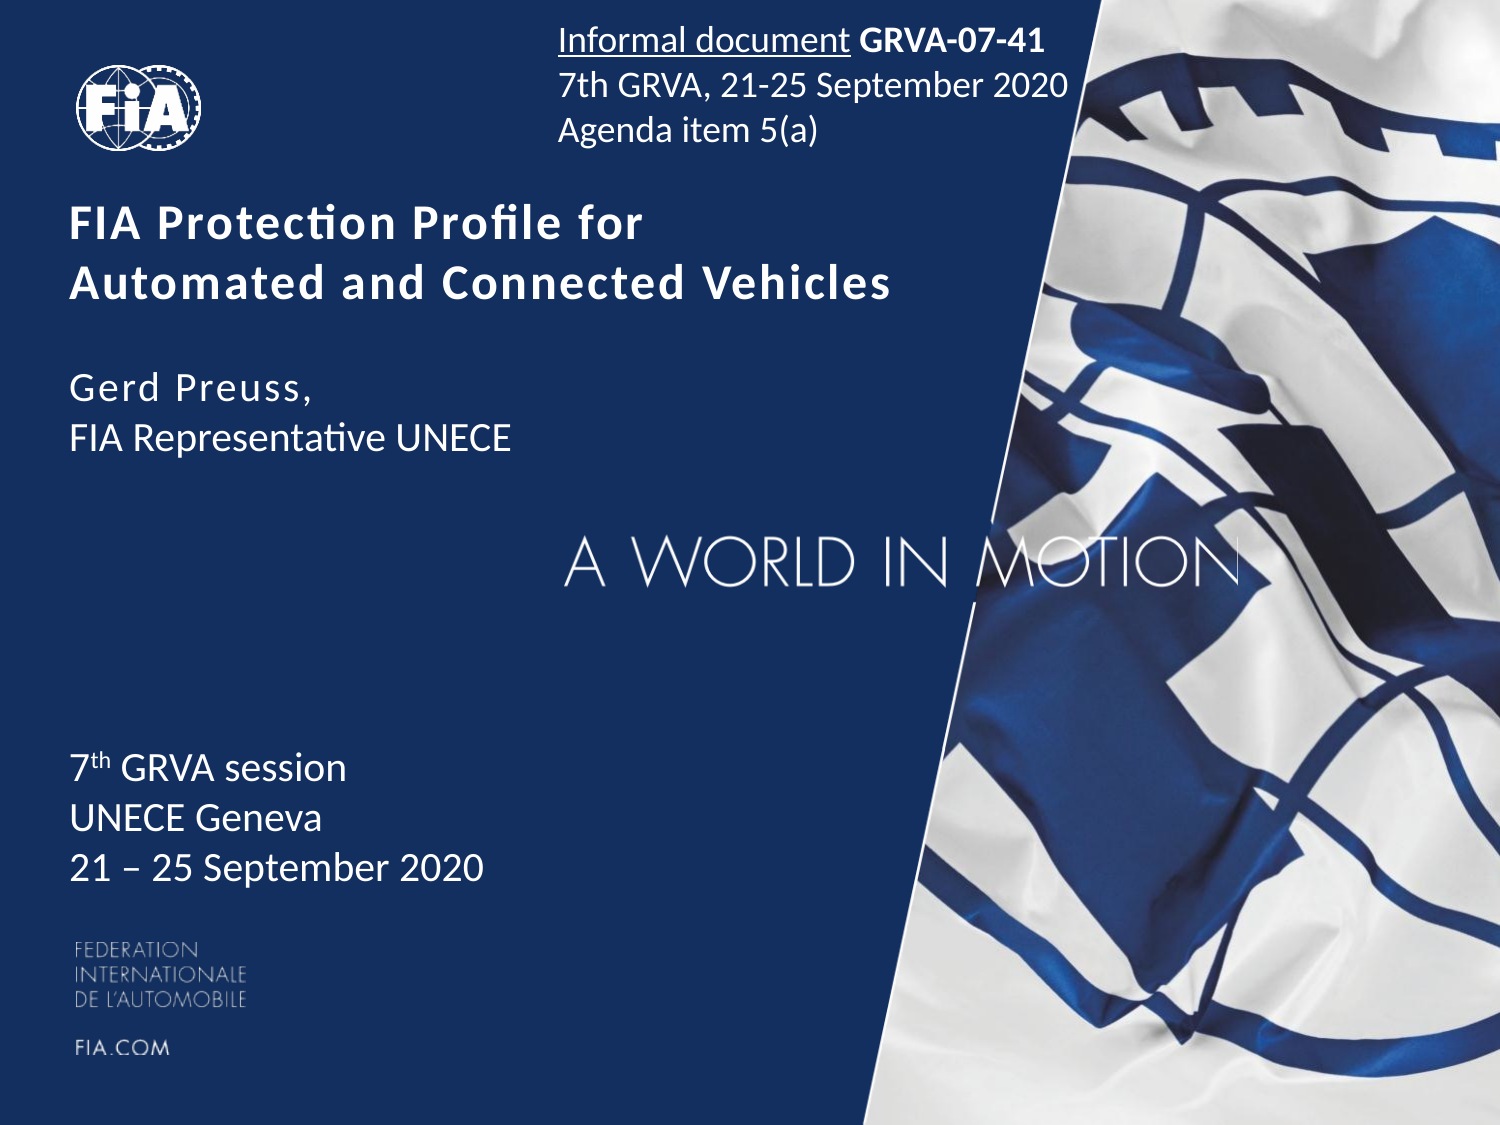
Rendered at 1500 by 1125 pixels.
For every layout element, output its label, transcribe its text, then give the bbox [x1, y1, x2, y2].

text_box Informal document GRVA-07-41 7th GRVA, 21-25 September 2020 Agenda item 5(a) [550, 7, 1077, 158]
picture [0, 0, 1500, 1125]
title FIA Protection Profile for Automated and Connected Vehicles Gerd Preuss, FIA Representative UNECE 7th GRVA session UNECE Geneva 21 – 25 September 2020 [61, 181, 1011, 386]
